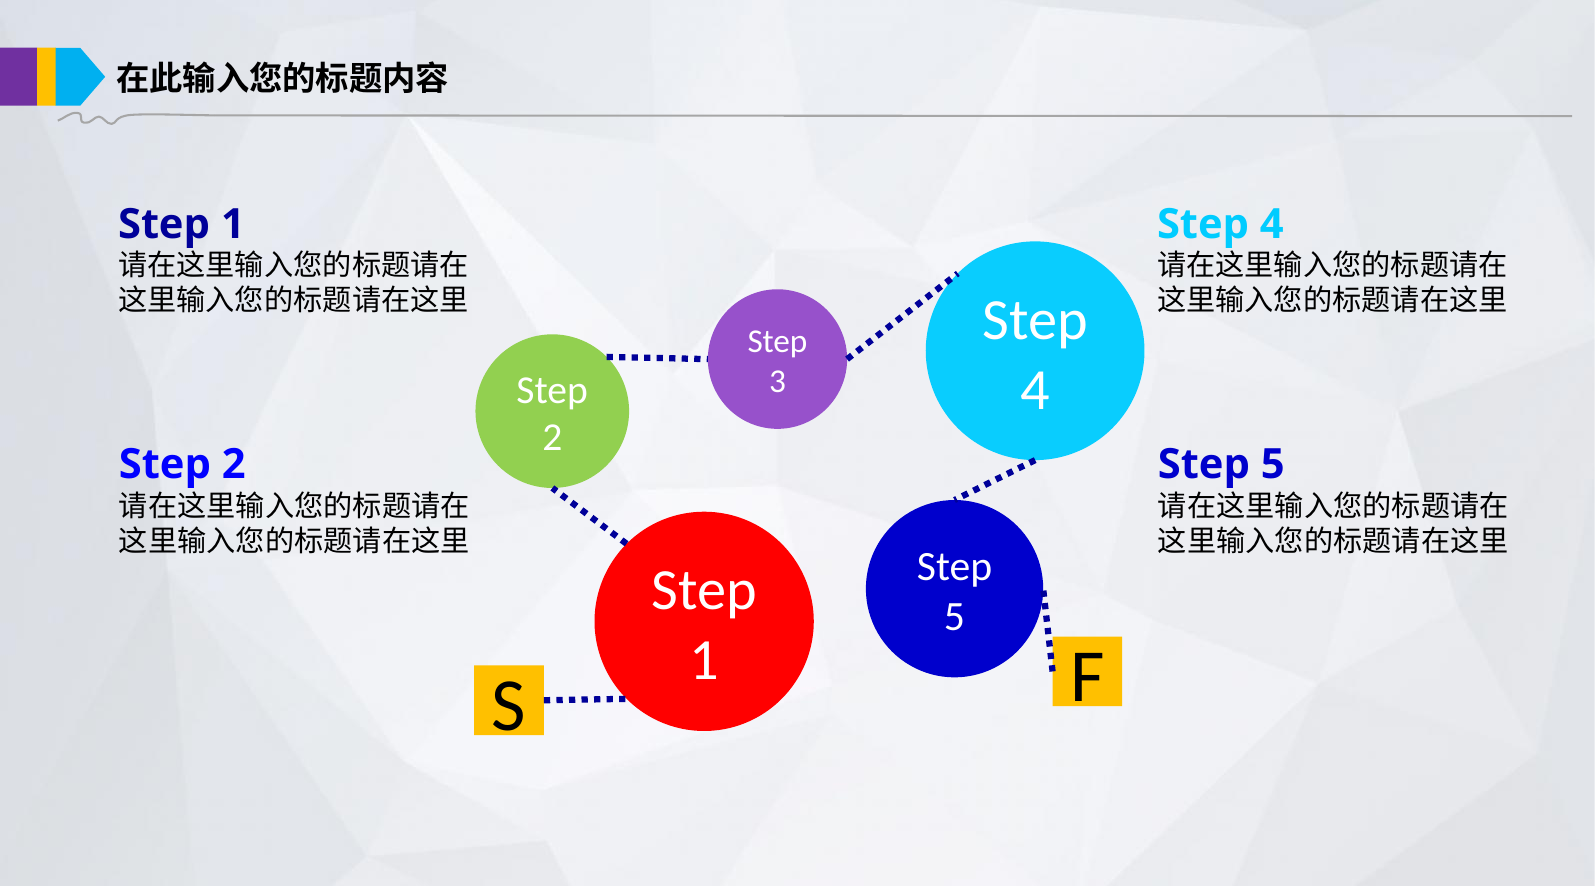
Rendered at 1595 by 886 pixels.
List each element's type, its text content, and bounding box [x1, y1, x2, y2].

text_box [846, 273, 958, 360]
text_box 在此输入您的标题内容 [109, 51, 646, 103]
picture [0, 0, 1595, 886]
text_box S [474, 665, 544, 736]
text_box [57, 112, 1573, 125]
text_box Step 5 请在这里输入您的标题请在这里输入您的标题请在这里 [1143, 429, 1530, 600]
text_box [606, 356, 708, 360]
text_box F [1052, 636, 1123, 707]
text_box Step 1 请在这里输入您的标题请在这里输入您的标题请在这里 [103, 189, 490, 324]
text_box Step 3 [707, 289, 847, 429]
text_box Step 4 请在这里输入您的标题请在这里输入您的标题请在这里 [1142, 189, 1529, 324]
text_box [0, 47, 106, 106]
text_box Step 4 [927, 241, 1145, 461]
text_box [954, 459, 1036, 500]
text_box Step 1 [594, 511, 814, 731]
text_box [552, 487, 628, 544]
text_box Step 2 请在这里输入您的标题请在这里输入您的标题请在这里 [104, 429, 491, 600]
text_box Step 5 [865, 500, 1044, 678]
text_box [1042, 588, 1053, 672]
text_box Step 2 [475, 334, 630, 488]
